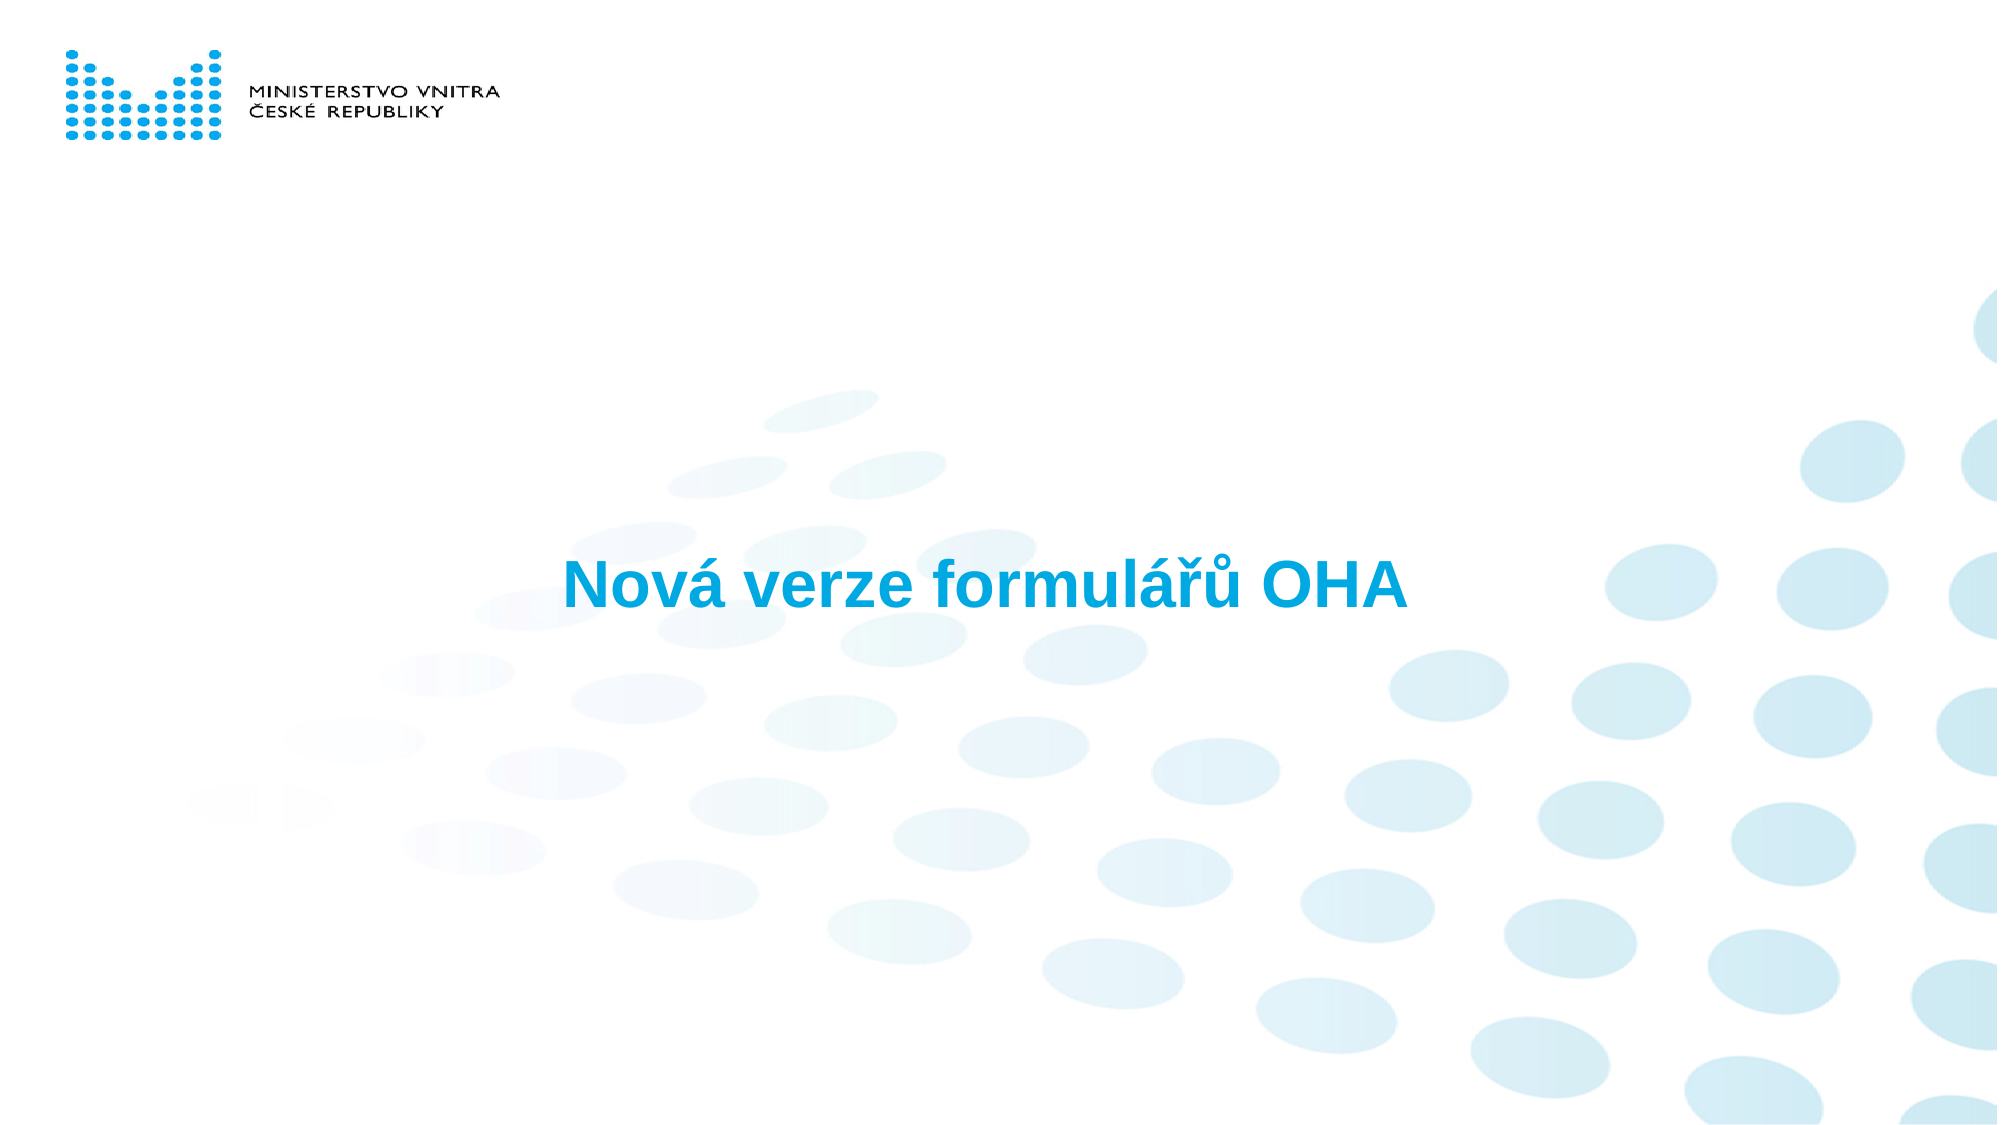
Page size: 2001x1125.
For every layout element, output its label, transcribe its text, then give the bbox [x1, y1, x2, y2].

title Nová verze formulářů OHA [91, 418, 1882, 744]
picture [0, 0, 2000, 1125]
